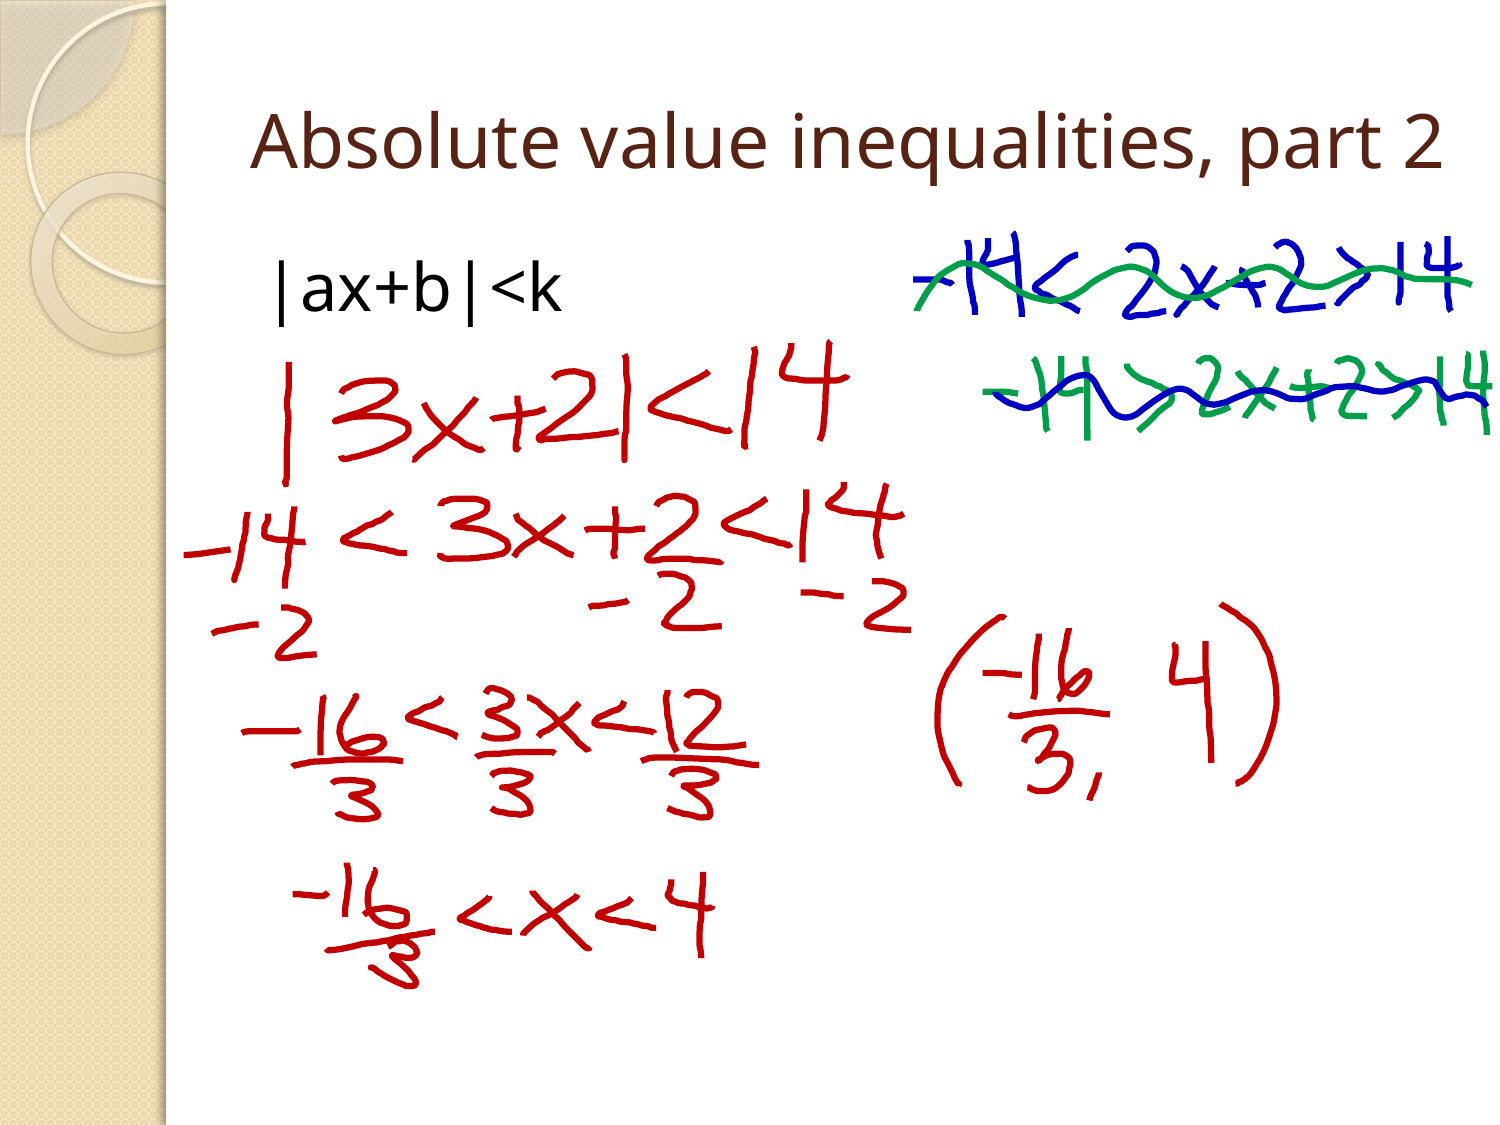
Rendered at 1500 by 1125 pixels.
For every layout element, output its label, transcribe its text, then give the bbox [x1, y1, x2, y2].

title Absolute value inequalities, part 2 [235, 45, 1466, 233]
text_box [703, 899, 714, 910]
text_box [1084, 356, 1088, 374]
text_box [183, 548, 231, 556]
text_box [616, 527, 645, 532]
text_box [584, 527, 614, 532]
text_box [597, 897, 657, 929]
text_box [698, 871, 704, 959]
text_box [370, 939, 418, 987]
text_box [537, 370, 619, 441]
text_box [513, 515, 565, 558]
text_box [1482, 350, 1486, 402]
text_box [241, 728, 301, 734]
text_box [801, 489, 807, 563]
text_box [1261, 400, 1276, 410]
text_box [593, 700, 656, 734]
text_box [1199, 289, 1207, 295]
text_box [913, 278, 935, 283]
text_box [1485, 377, 1493, 387]
text_box [291, 758, 404, 768]
text_box [685, 691, 747, 749]
text_box [916, 262, 1473, 312]
text_box [325, 931, 435, 952]
text_box [667, 768, 717, 819]
text_box [875, 483, 888, 559]
text_box [406, 696, 458, 738]
text_box [612, 506, 617, 559]
text_box [1424, 243, 1446, 269]
text_box [1446, 236, 1450, 278]
text_box [1175, 299, 1191, 316]
text_box [981, 238, 1015, 267]
text_box [1126, 363, 1169, 396]
text_box [284, 506, 296, 589]
text_box [800, 591, 844, 597]
text_box [514, 513, 542, 536]
text_box [1306, 369, 1312, 396]
text_box [1022, 726, 1072, 792]
text_box [522, 894, 579, 936]
text_box [342, 511, 407, 554]
text_box [1059, 356, 1075, 385]
text_box [1397, 289, 1402, 304]
text_box [475, 751, 556, 758]
text_box [552, 913, 592, 950]
text_box [490, 769, 532, 816]
text_box [331, 779, 379, 820]
text_box [211, 623, 259, 635]
text_box [334, 379, 410, 460]
text_box [537, 702, 580, 738]
text_box [1389, 404, 1409, 419]
text_box [344, 862, 350, 917]
text_box [1336, 291, 1351, 305]
text_box [1483, 407, 1488, 435]
text_box [649, 370, 732, 432]
text_box [1337, 247, 1365, 280]
text_box [521, 407, 546, 416]
text_box [319, 695, 325, 756]
text_box [966, 239, 971, 262]
text_box [292, 532, 306, 544]
text_box [982, 672, 1022, 676]
text_box [743, 346, 757, 448]
text_box [1336, 357, 1363, 385]
text_box [1236, 370, 1256, 390]
text_box [1244, 400, 1258, 419]
text_box [1465, 353, 1483, 387]
text_box [1088, 772, 1100, 801]
text_box [338, 695, 385, 755]
text_box [1191, 265, 1216, 297]
text_box [1220, 603, 1278, 785]
text_box [1309, 402, 1315, 421]
text_box [865, 580, 912, 631]
text_box [1377, 363, 1408, 390]
text_box [1439, 406, 1445, 426]
text_box [1032, 633, 1040, 700]
text_box [1253, 296, 1259, 308]
text_box [363, 869, 408, 927]
text_box [263, 513, 290, 542]
text_box [588, 599, 629, 609]
text_box [412, 397, 477, 461]
text_box [233, 511, 249, 581]
text_box [1032, 357, 1044, 393]
text_box [827, 481, 880, 516]
text_box [623, 353, 629, 461]
text_box [447, 426, 485, 451]
text_box [1201, 403, 1231, 416]
text_box [1340, 403, 1367, 417]
text_box [1204, 298, 1220, 309]
text_box [1057, 628, 1090, 701]
text_box [526, 696, 558, 722]
text_box [439, 497, 509, 560]
text_box [1263, 367, 1278, 389]
list |ax+b|<k [235, 237, 1466, 1025]
text_box [1311, 385, 1330, 389]
text_box [1135, 397, 1173, 432]
text_box [1274, 241, 1307, 284]
text_box [1446, 287, 1452, 312]
text_box [1034, 254, 1080, 299]
text_box [276, 606, 317, 659]
text_box [481, 687, 519, 740]
text_box [640, 756, 760, 766]
text_box [1289, 385, 1307, 389]
text_box [531, 890, 554, 912]
text_box [994, 374, 1488, 419]
text_box [284, 361, 290, 486]
text_box [490, 414, 518, 421]
text_box [1124, 300, 1167, 318]
text_box [423, 402, 449, 429]
text_box [667, 879, 700, 908]
text_box [781, 343, 826, 382]
text_box [558, 722, 590, 753]
text_box [1008, 709, 1110, 717]
text_box [1171, 644, 1205, 684]
text_box [1197, 357, 1224, 398]
text_box [657, 573, 722, 629]
text_box [722, 498, 792, 547]
text_box [936, 616, 1006, 786]
text_box [885, 504, 905, 518]
text_box [514, 395, 521, 451]
text_box [1438, 356, 1442, 390]
text_box [539, 534, 574, 556]
text_box [458, 896, 512, 933]
text_box [665, 689, 678, 753]
text_box [1449, 258, 1461, 269]
text_box [1204, 641, 1212, 763]
text_box [818, 340, 832, 441]
text_box [1126, 244, 1158, 275]
text_box [1180, 265, 1199, 289]
text_box [1042, 401, 1049, 432]
text_box [1065, 304, 1081, 312]
text_box [1278, 293, 1326, 312]
text_box [828, 364, 849, 382]
text_box [292, 891, 329, 897]
text_box [1011, 231, 1021, 291]
text_box [646, 495, 723, 563]
